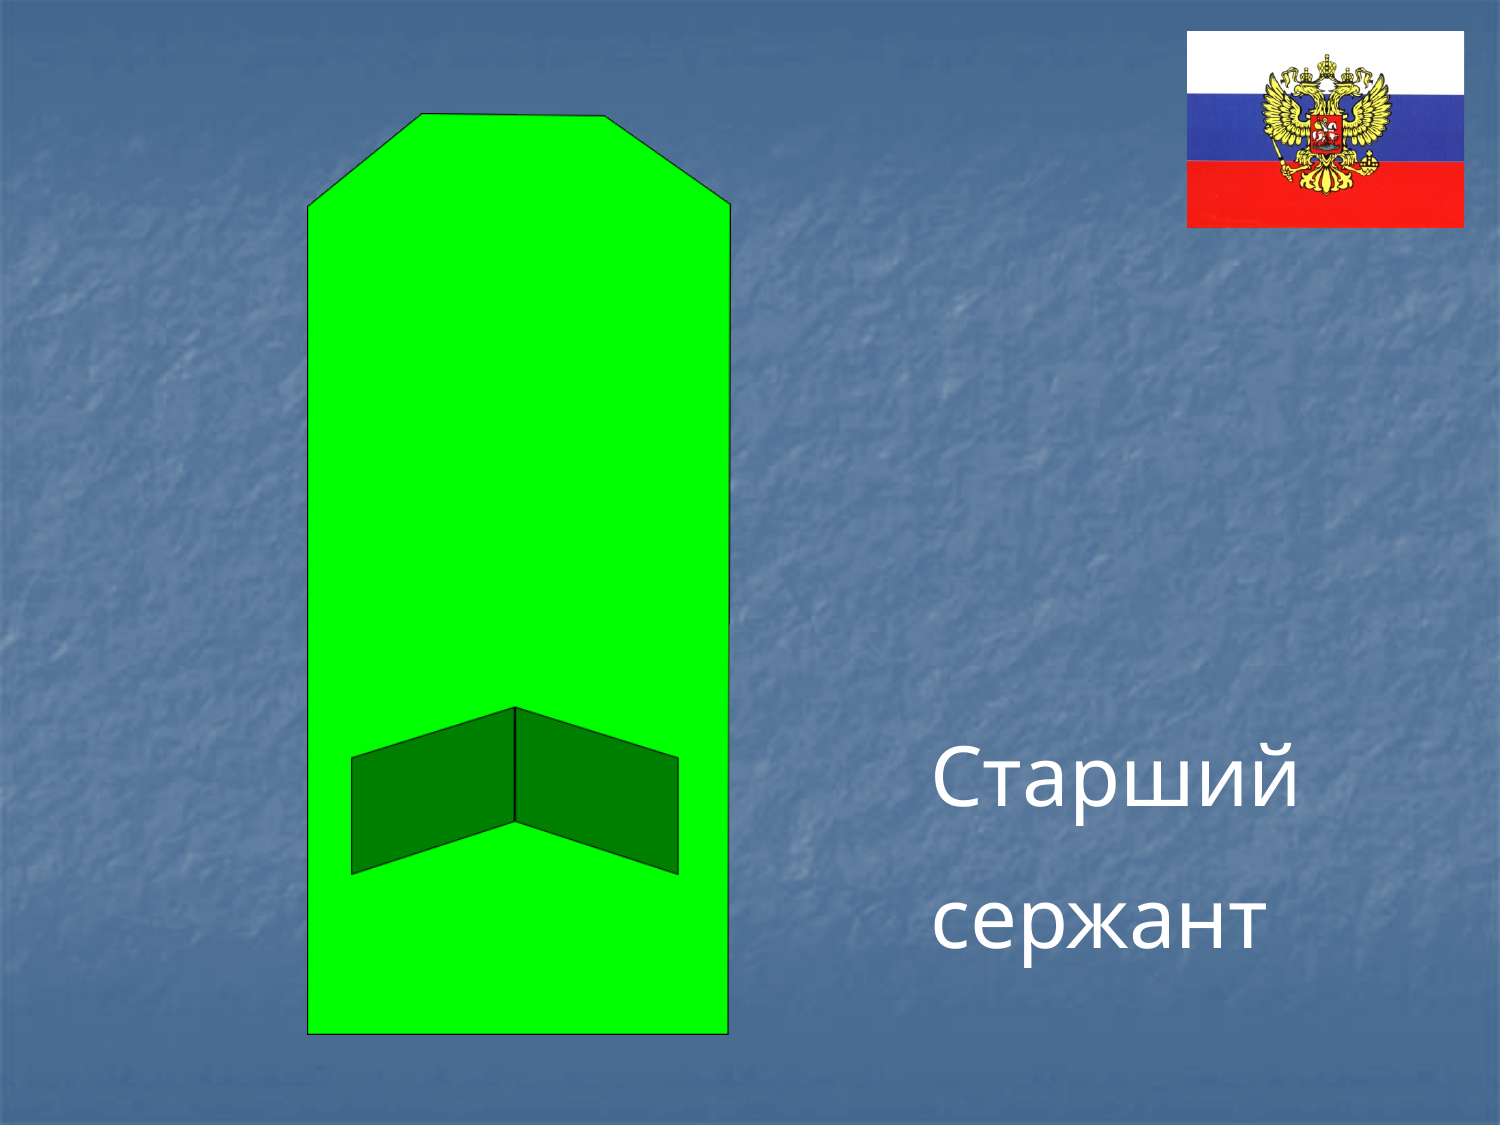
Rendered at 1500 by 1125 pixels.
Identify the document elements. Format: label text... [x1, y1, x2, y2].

picture [306, 113, 731, 1036]
picture [1186, 30, 1465, 228]
text_box Старший сержант [915, 716, 1424, 973]
